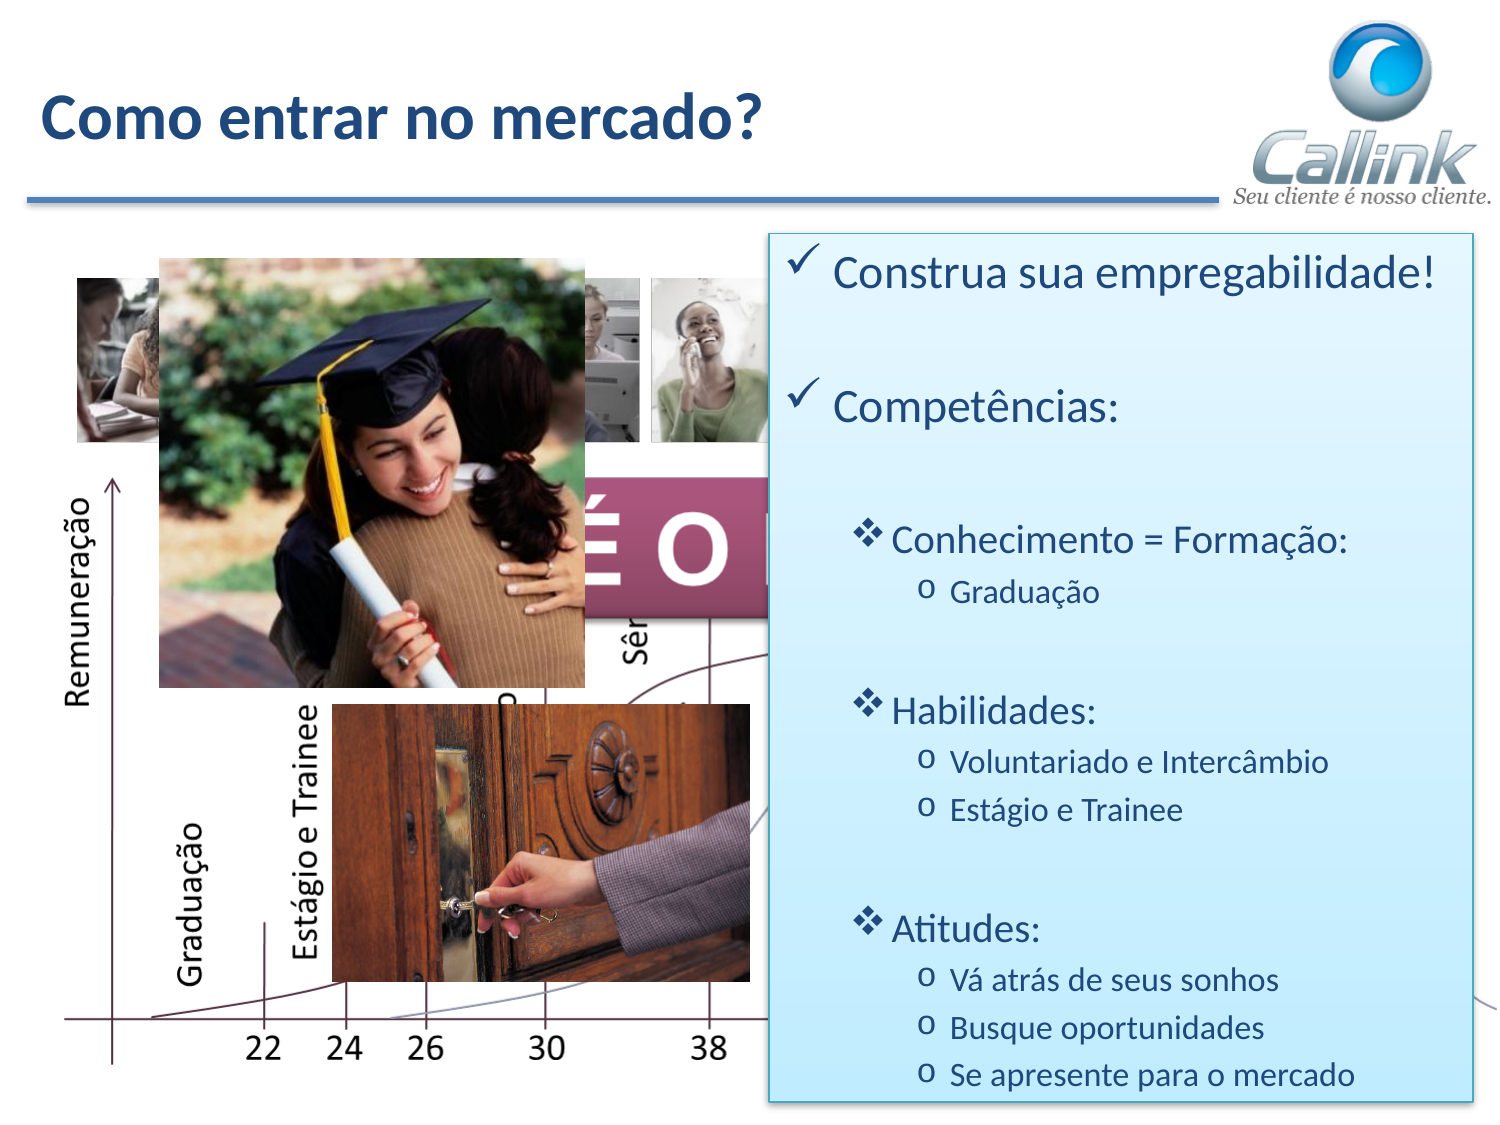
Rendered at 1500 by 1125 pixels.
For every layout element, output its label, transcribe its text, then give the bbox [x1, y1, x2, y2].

title Como entrar no mercado? [27, 26, 1219, 200]
picture [1228, 19, 1497, 207]
list Construa sua empregabilidade! Competências: Conhecimento = Formação: Graduação Habilidades: Voluntariado e Intercâmbio Estágio e Trainee Atitudes: Vá atrás de seus sonhos Busque oportunidades Se apresente para o mercado [768, 233, 1474, 277]
picture [40, 258, 1497, 1094]
